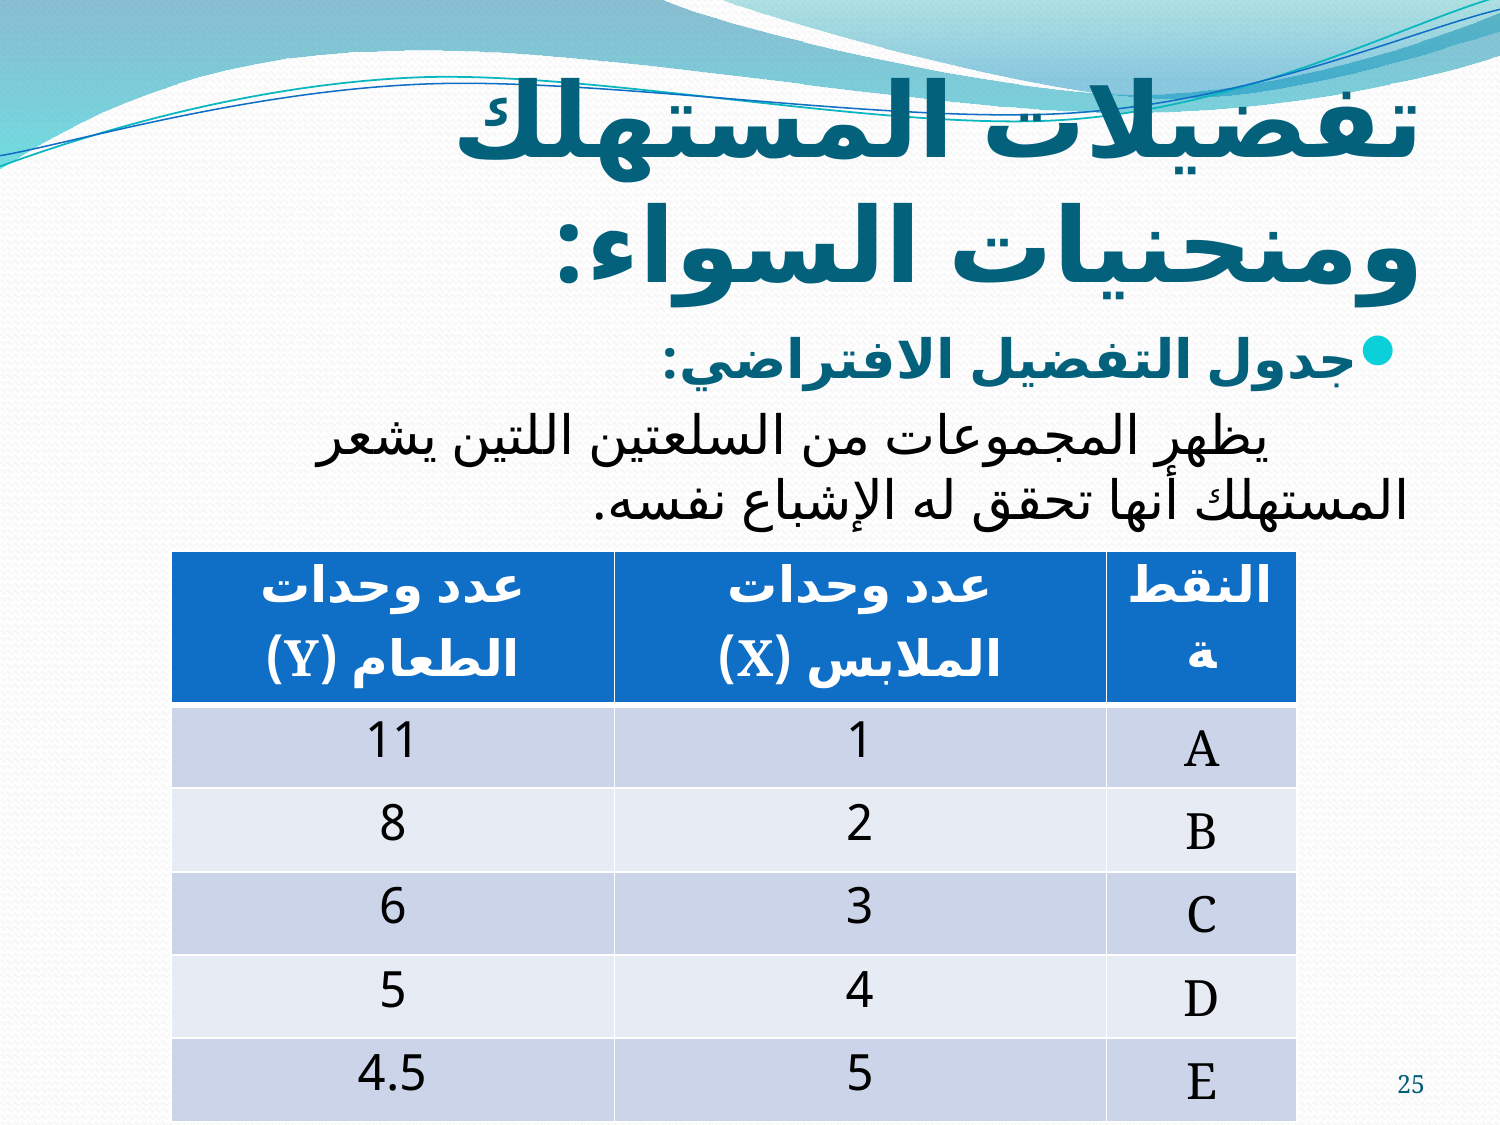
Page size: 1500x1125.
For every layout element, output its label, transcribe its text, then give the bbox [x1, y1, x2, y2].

table_cell B [1107, 789, 1296, 871]
table_cell A [1107, 708, 1296, 787]
table_header عدد وحدات الملابس (X) [615, 552, 1106, 702]
table_cell 8 [172, 789, 614, 871]
table_cell 3 [615, 873, 1106, 954]
table_cell C [1107, 873, 1296, 954]
table_cell 6 [172, 873, 614, 954]
slide_number 25 [1299, 1042, 1425, 1103]
table_cell 11 [172, 708, 614, 787]
table_cell 4 [615, 956, 1106, 1037]
table_cell 2 [615, 789, 1106, 871]
table_cell 4.5 [172, 1039, 614, 1121]
table_cell 5 [172, 956, 614, 1037]
table_header عدد وحدات الطعام (Y) [172, 552, 614, 702]
table_header النقطة [1107, 552, 1296, 702]
table_cell 1 [615, 708, 1106, 787]
table_cell D [1107, 956, 1296, 1037]
table_cell E [1107, 1039, 1296, 1121]
table_cell 5 [615, 1039, 1106, 1121]
title تفضيلات المستهلك ومنحنيات السواء: [75, 115, 1425, 303]
list جدول التفضيل الافتراضي: يظهر المجموعات من السلعتين اللتين يشعر المستهلك أنها تحقق له الإشباع نفسه. [75, 317, 1425, 1038]
